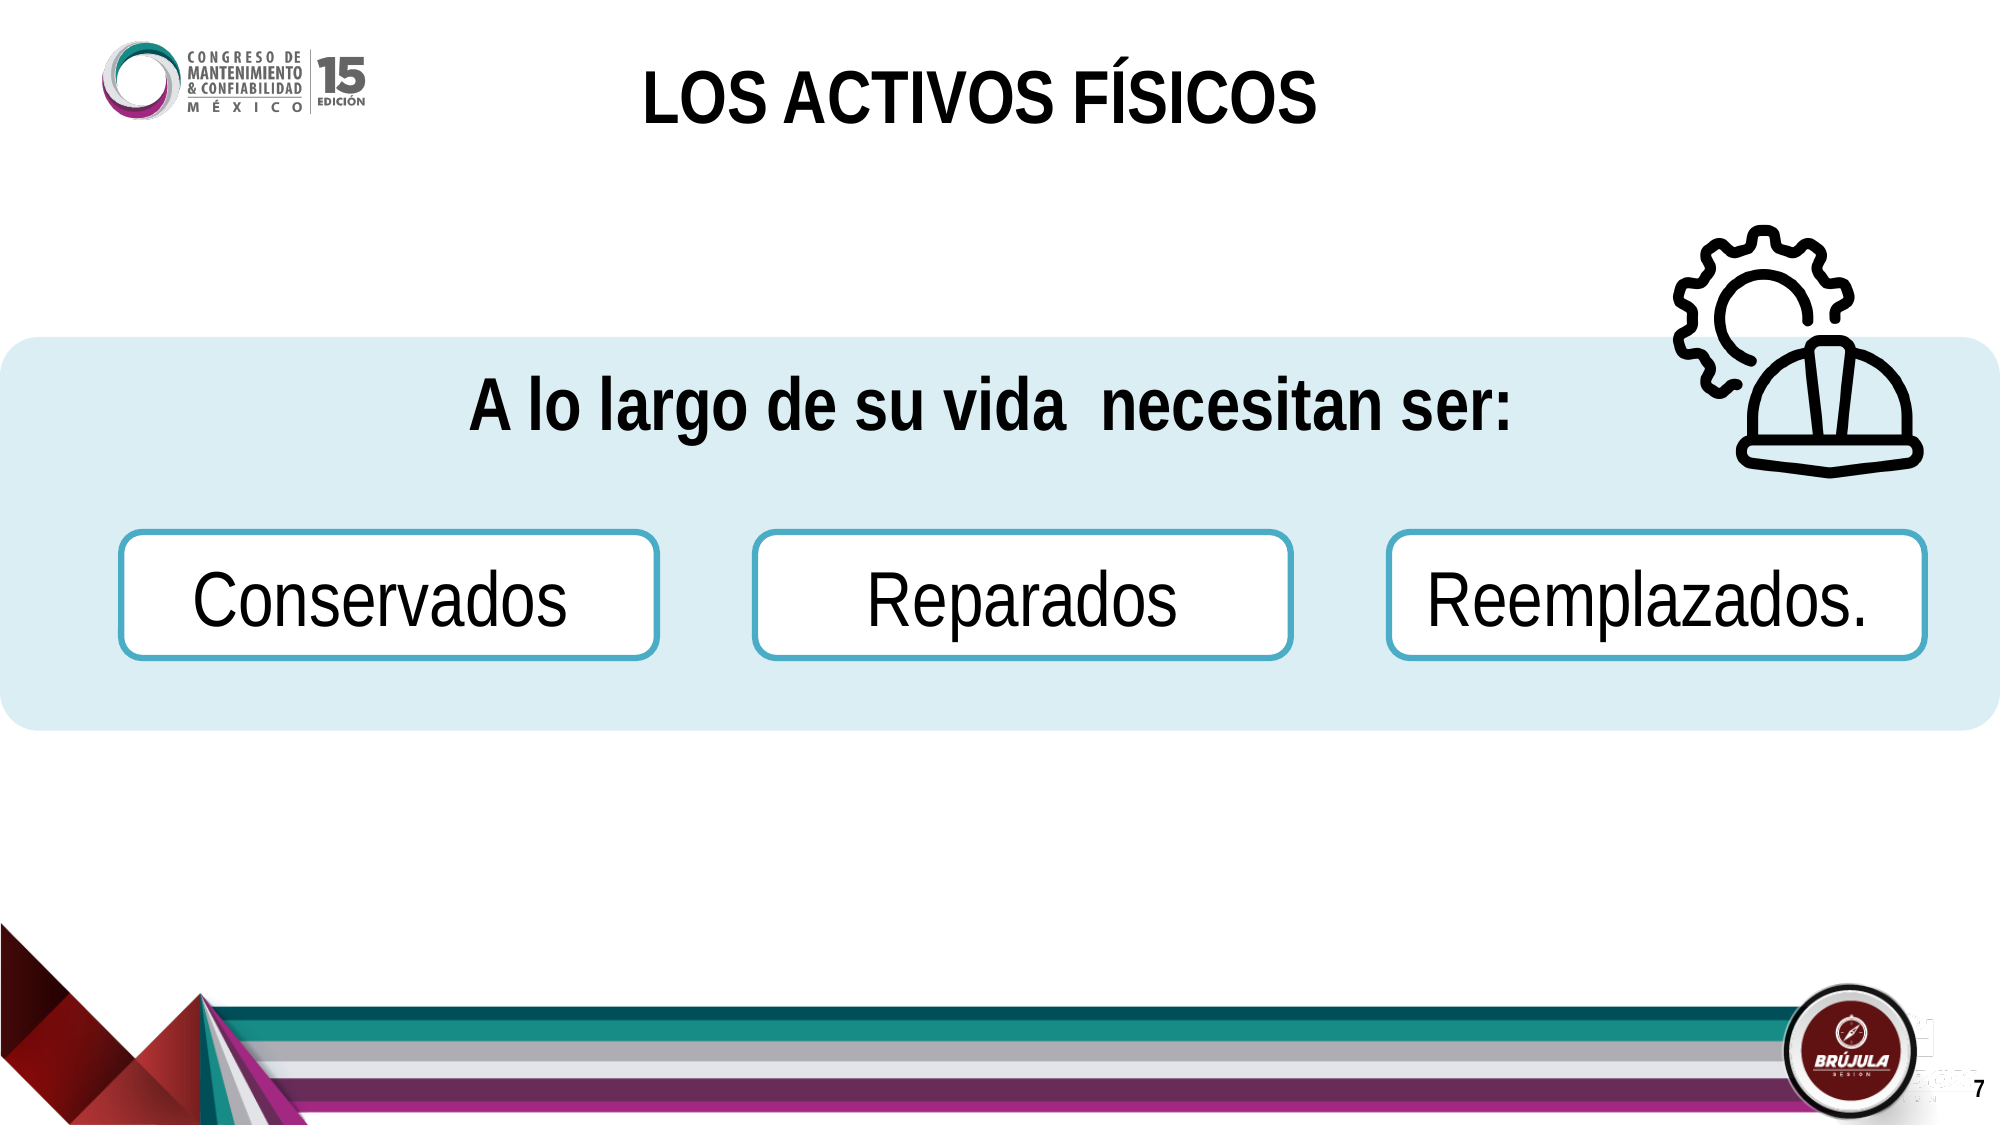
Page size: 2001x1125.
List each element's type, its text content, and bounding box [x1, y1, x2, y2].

picture [101, 41, 234, 120]
text_box Reemplazados. [1387, 530, 1926, 660]
text_box Reparados [753, 530, 1292, 660]
slide_number 7 [1550, 1065, 2000, 1125]
text_box LOS ACTIVOS FÍSICOS [234, 20, 1727, 179]
picture [0, 923, 1977, 1125]
text_box Conservados [120, 530, 658, 660]
text_box A lo largo de su vida necesitan ser: [0, 335, 2000, 732]
picture [1631, 219, 1962, 491]
